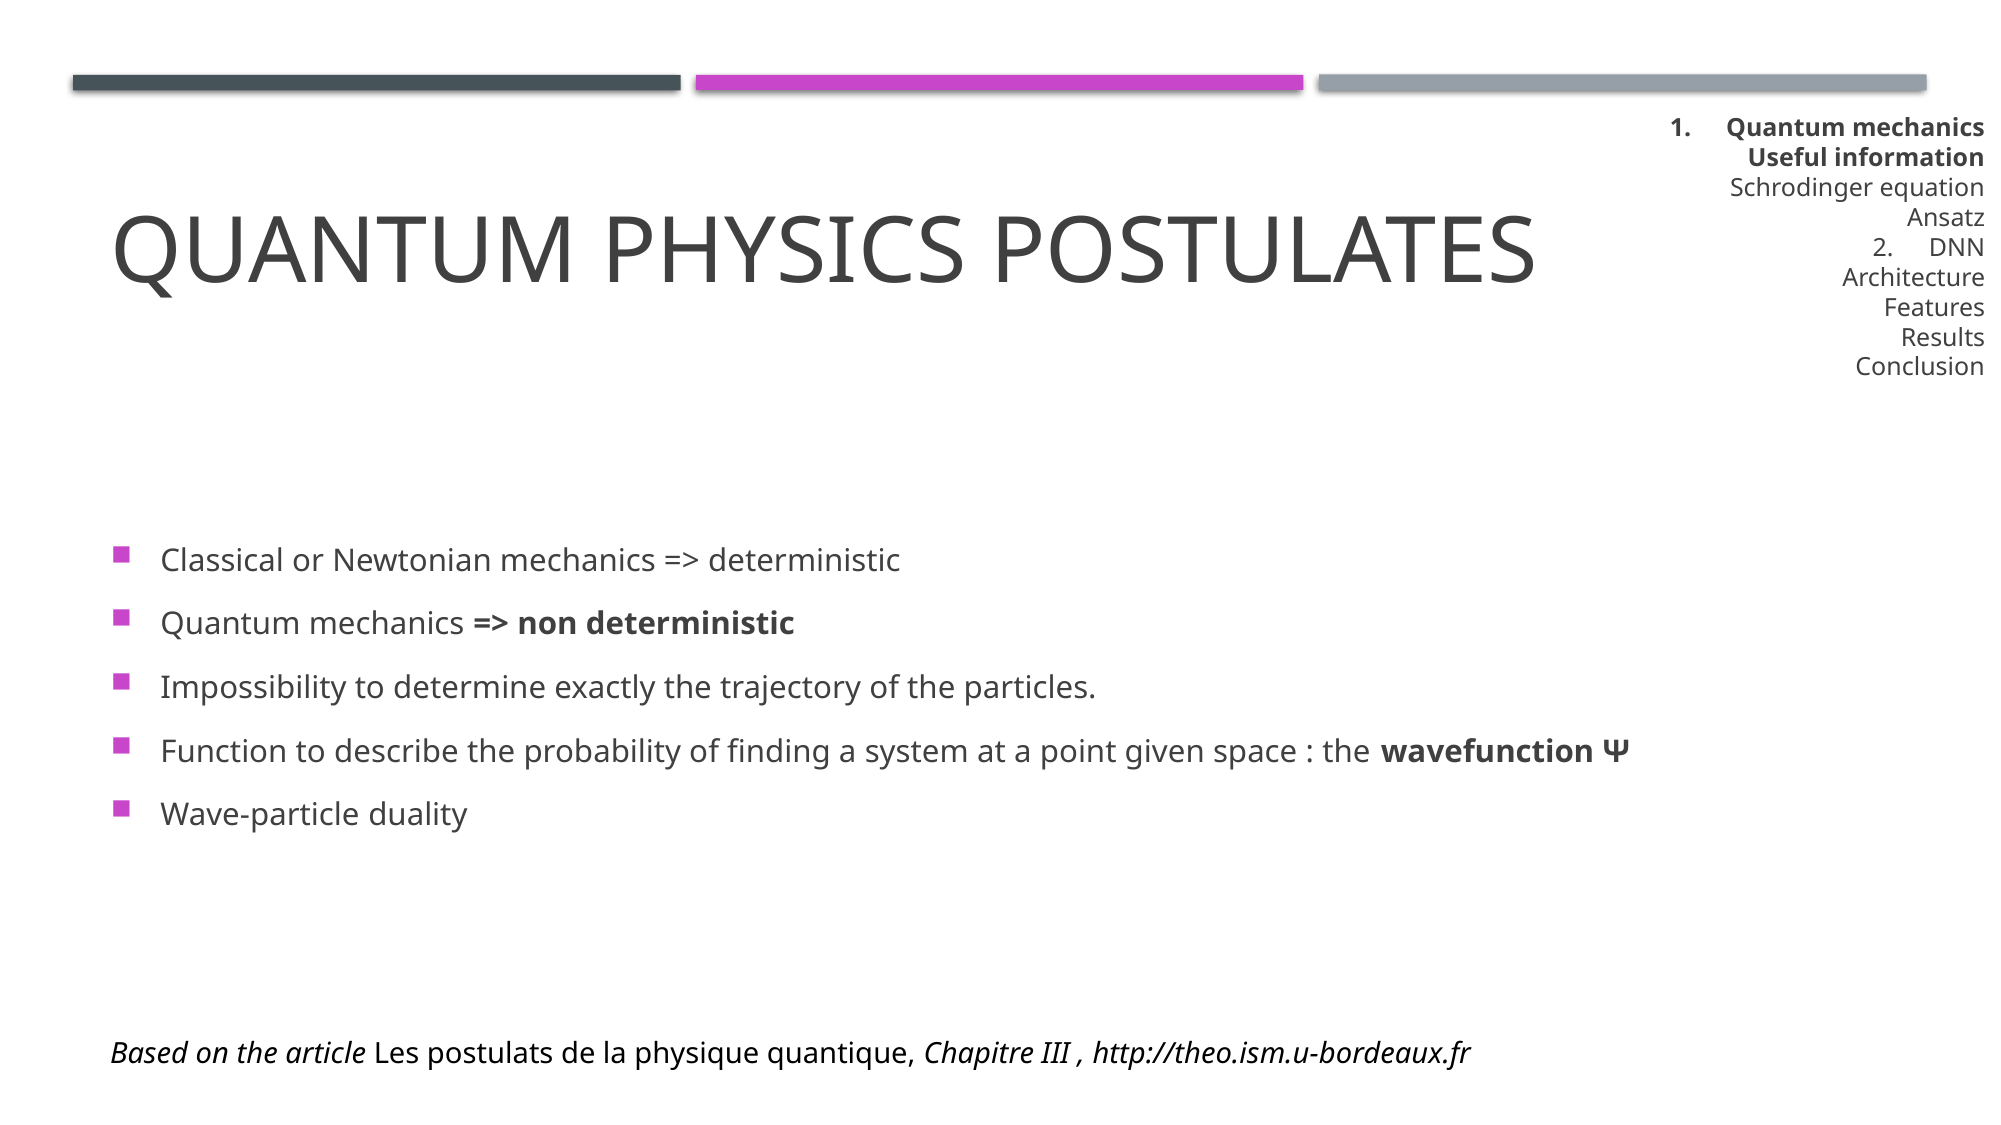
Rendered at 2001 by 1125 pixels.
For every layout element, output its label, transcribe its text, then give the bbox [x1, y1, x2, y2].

text_box Based on the article Les postulats de la physique quantique, Chapitre III , http://theo.ism.u-bordeaux.fr [95, 1026, 1541, 1077]
text_box Quantum mechanics Useful information Schrodinger equation Ansatz DNN Architecture Features Results Conclusion [1597, 103, 2000, 389]
title Quantum physics postulates [95, 115, 1597, 311]
list Classical or Newtonian mechanics => deterministic Quantum mechanics => non deterministic Impossibility to determine exactly the trajectory of the particles. Function to describe the probability of finding a system at a point given space : the wavefunction Ψ Wave-particle duality [95, 383, 1905, 981]
